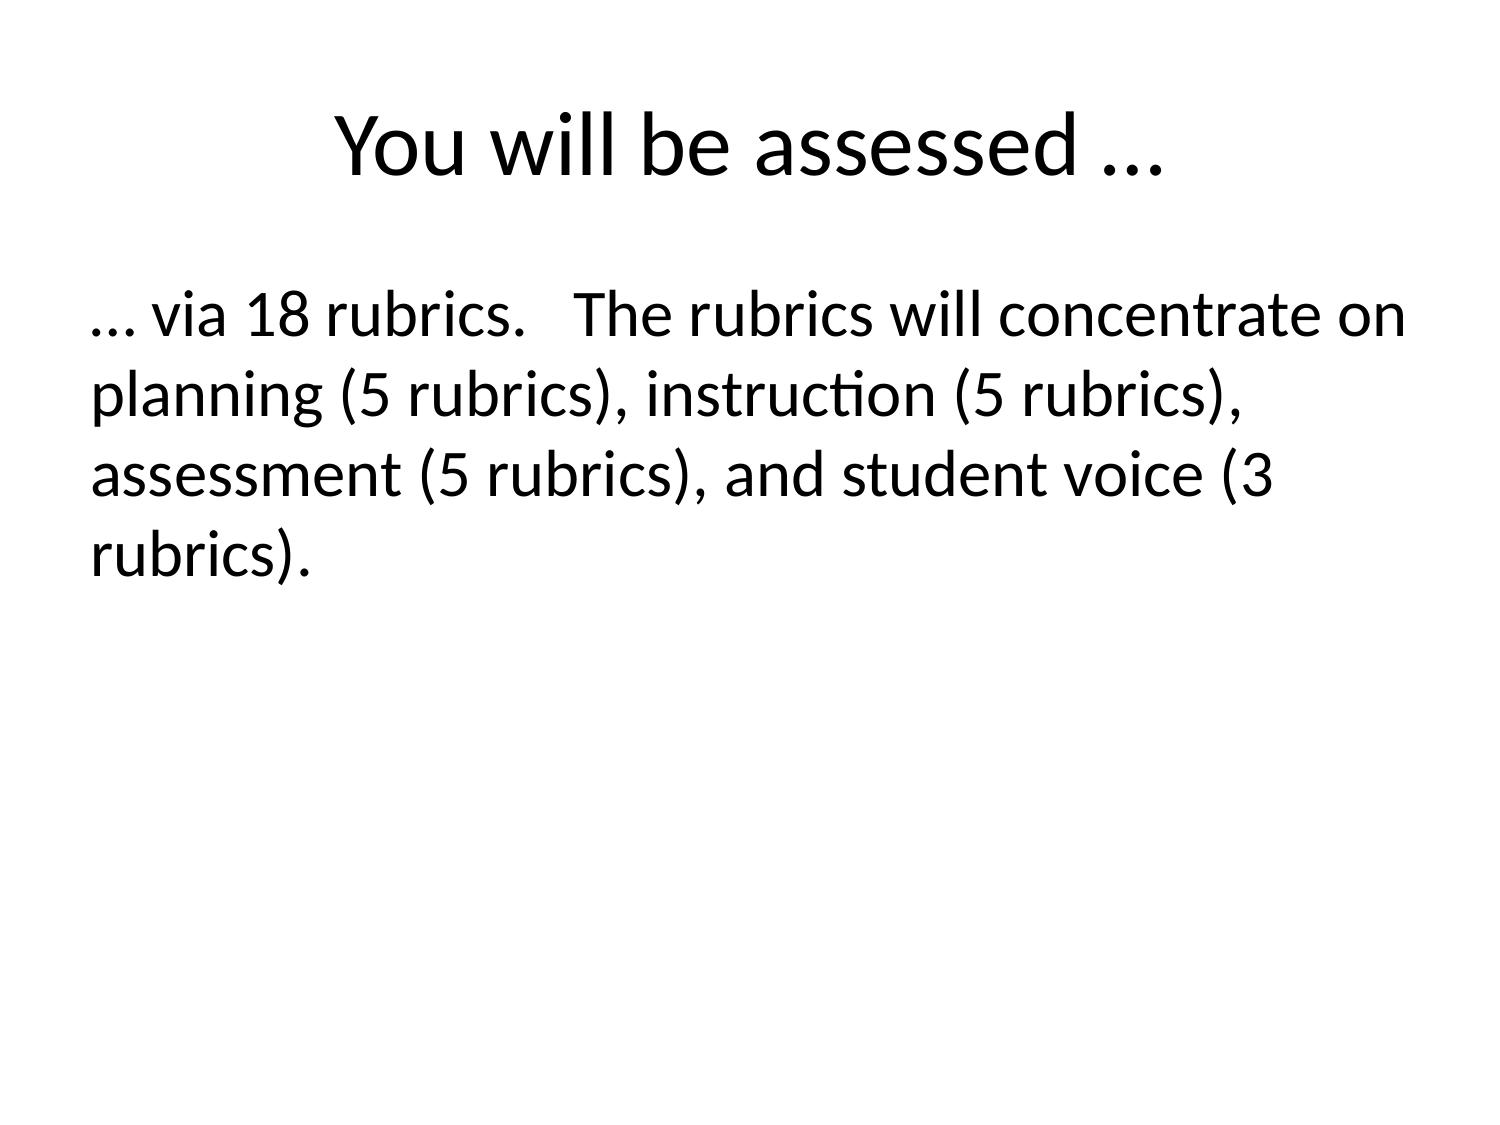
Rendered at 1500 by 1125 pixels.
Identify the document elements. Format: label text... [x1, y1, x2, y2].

list … via 18 rubrics. The rubrics will concentrate on planning (5 rubrics), instruction (5 rubrics), assessment (5 rubrics), and student voice (3 rubrics). [75, 262, 1425, 1005]
title You will be assessed … [75, 45, 1425, 233]
